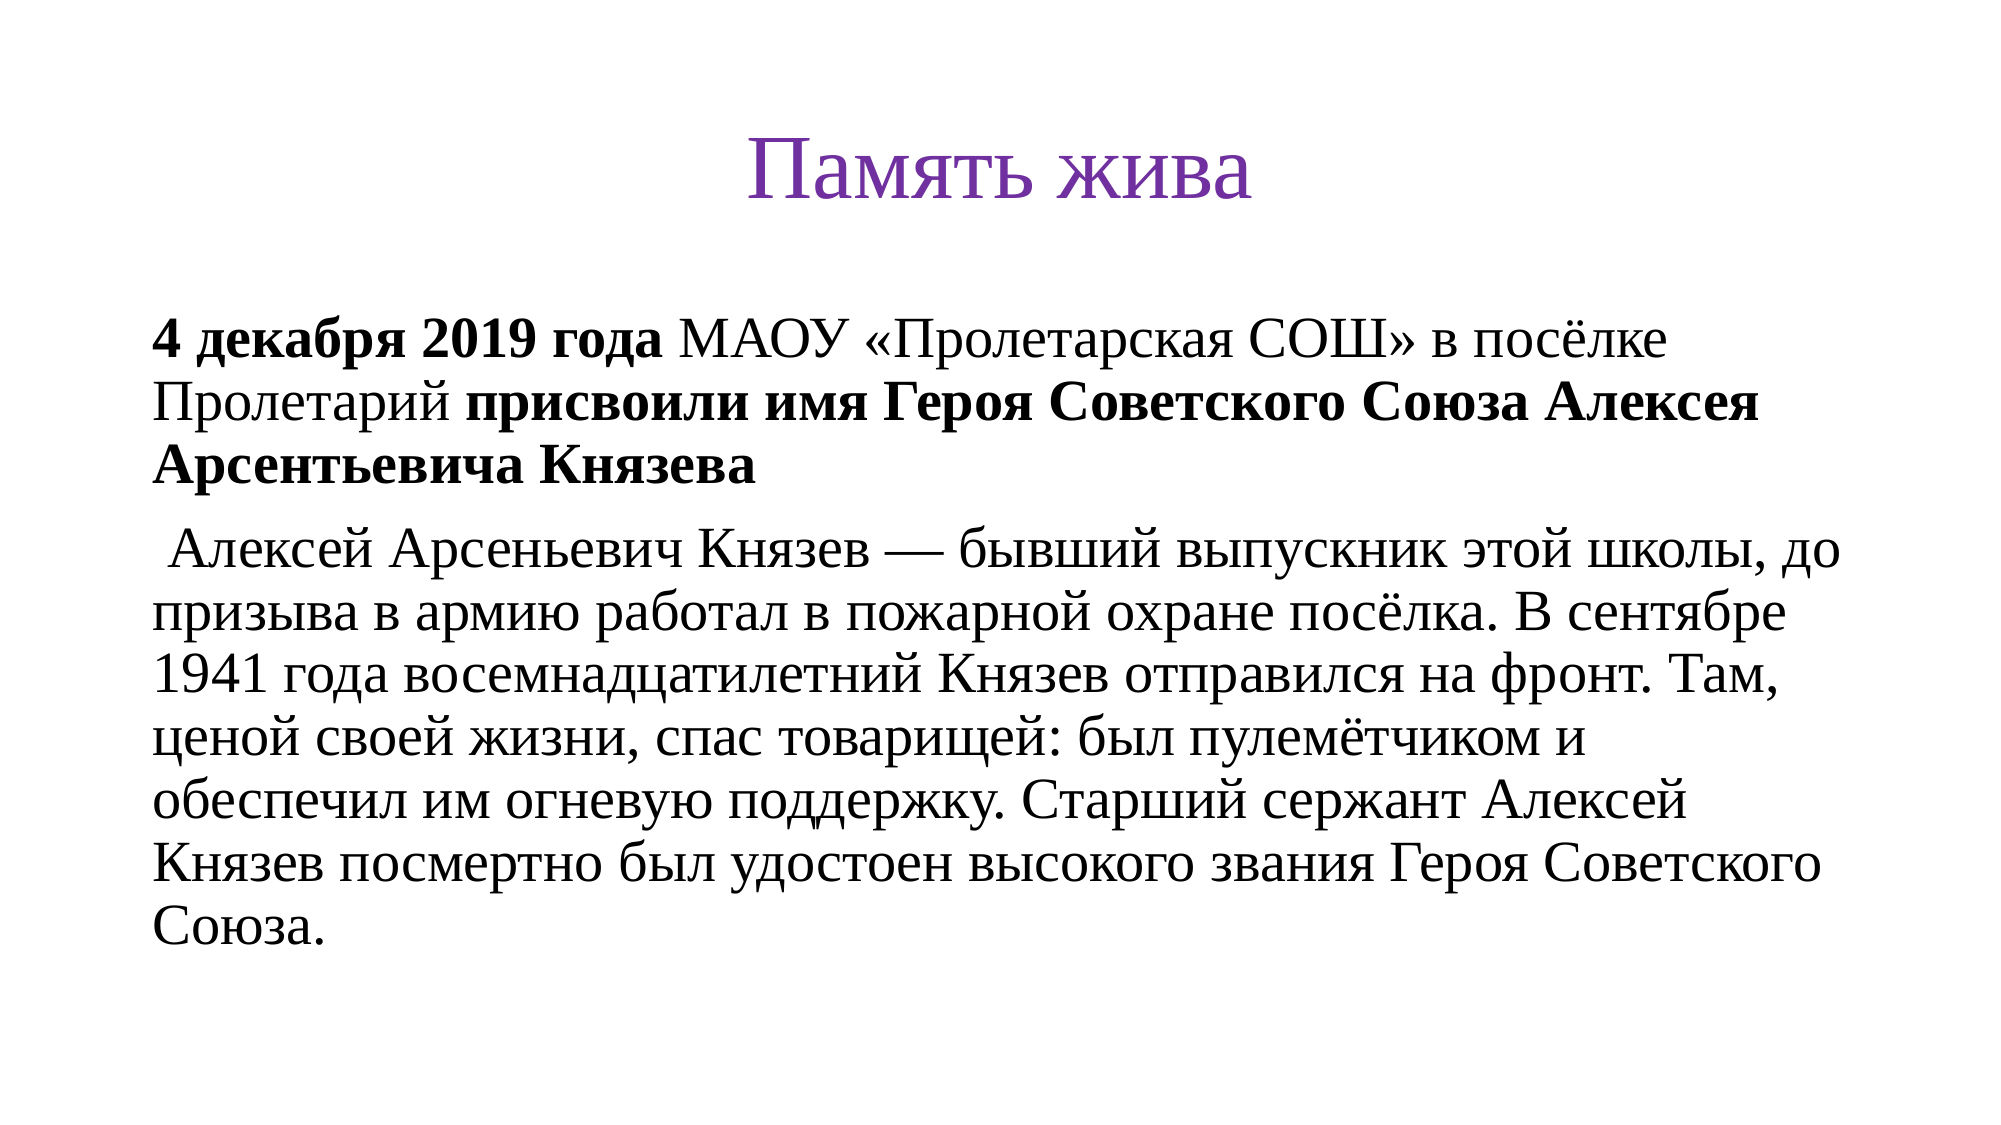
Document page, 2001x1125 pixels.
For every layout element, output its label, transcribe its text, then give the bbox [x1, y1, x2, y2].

list 4 декабря 2019 года МАОУ «Пролетарская СОШ» в посёлке Пролетарий присвоили имя Героя Советского Союза Алексея Арсентьевича Князева Алексей Арсеньевич Князев — бывший выпускник этой школы, до призыва в армию работал в пожарной охране посёлка. В сентябре 1941 года восемнадцатилетний Князев отправился на фронт. Там, ценой своей жизни, спас товарищей: был пулемётчиком и обеспечил им огневую поддержку. Старший сержант Алексей Князев посмертно был удостоен высокого звания Героя Советского Союза. [137, 299, 1863, 1014]
title Память жива [137, 59, 1863, 278]
